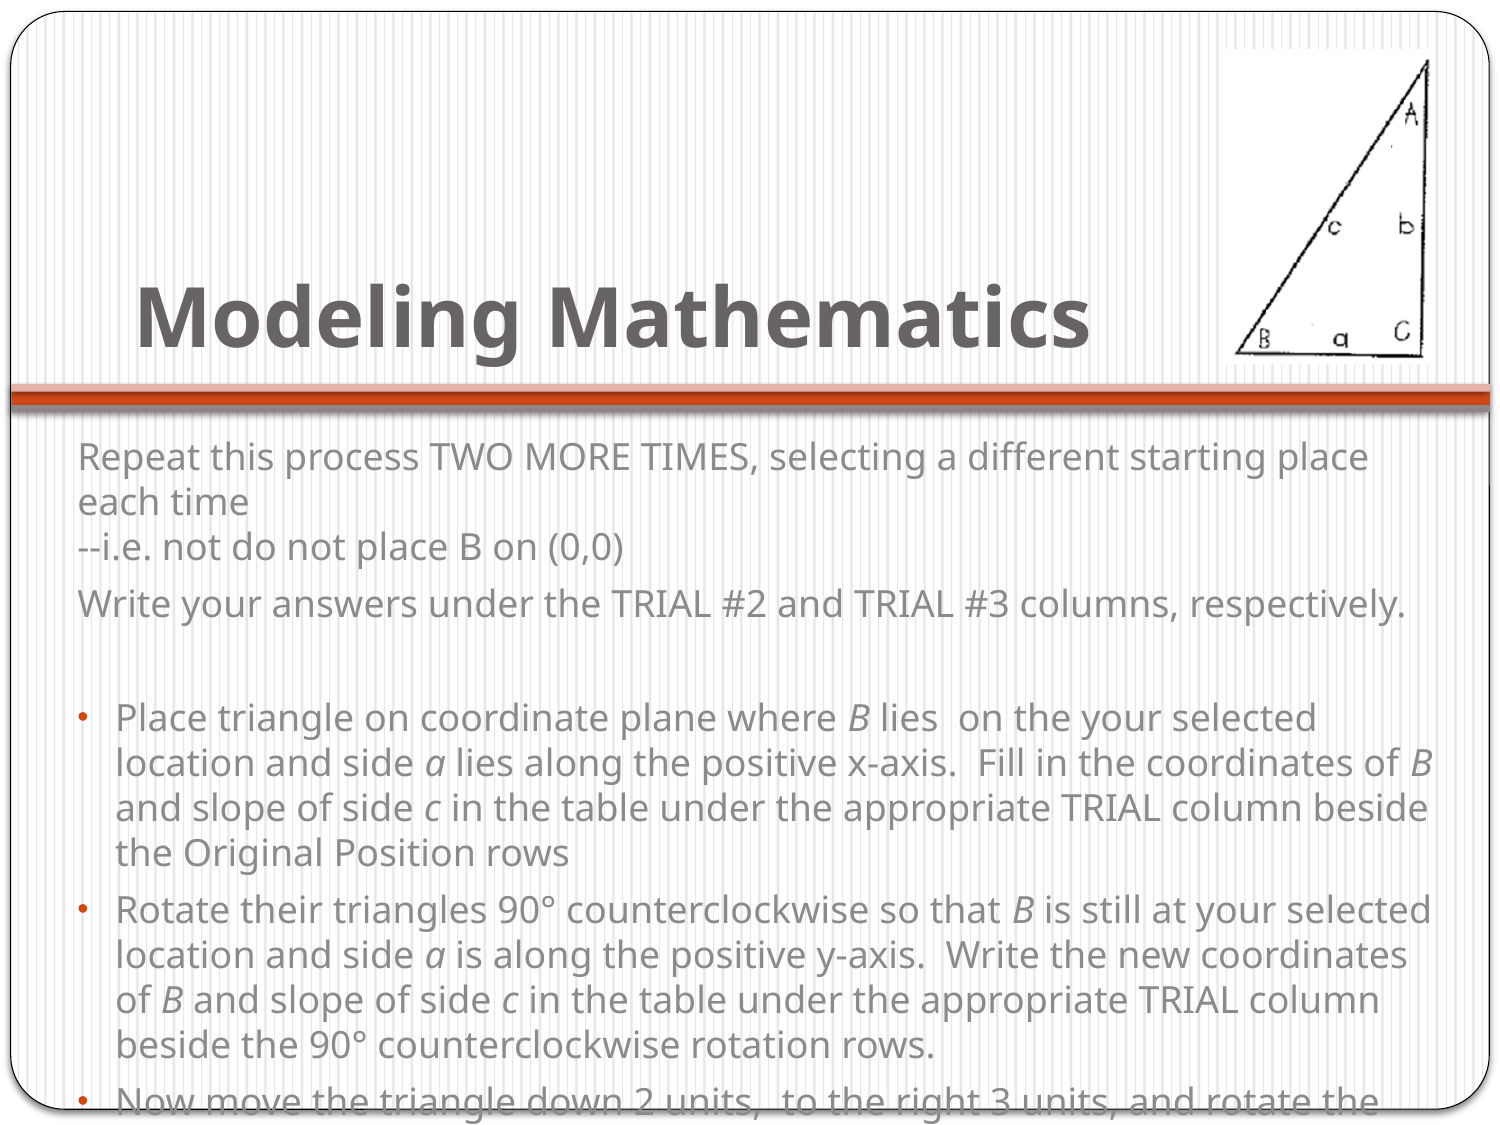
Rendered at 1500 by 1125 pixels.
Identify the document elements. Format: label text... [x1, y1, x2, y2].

title Modeling Mathematics [118, 156, 1394, 380]
list Repeat this process TWO MORE TIMES, selecting a different starting place each time --i.e. not do not place B on (0,0) Write your answers under the TRIAL #2 and TRIAL #3 columns, respectively. Place triangle on coordinate plane where B lies on the your selected location and side a lies along the positive x-axis. Fill in the coordinates of B and slope of side c in the table under the appropriate TRIAL column beside the Original Position rows Rotate their triangles 90° counterclockwise so that B is still at your selected location and side a is along the positive y-axis. Write the new coordinates of B and slope of side c in the table under the appropriate TRIAL column beside the 90° counterclockwise rotation rows. Now move the triangle down 2 units, to the right 3 units, and rotate the triangle 180° along point B. Write the new coordinates of B and slope of side c in the table under the appropriate TRIAL column beside the 2 units down, 3 units right and 180° rotation rows. [62, 425, 1450, 1075]
picture [1224, 49, 1431, 365]
